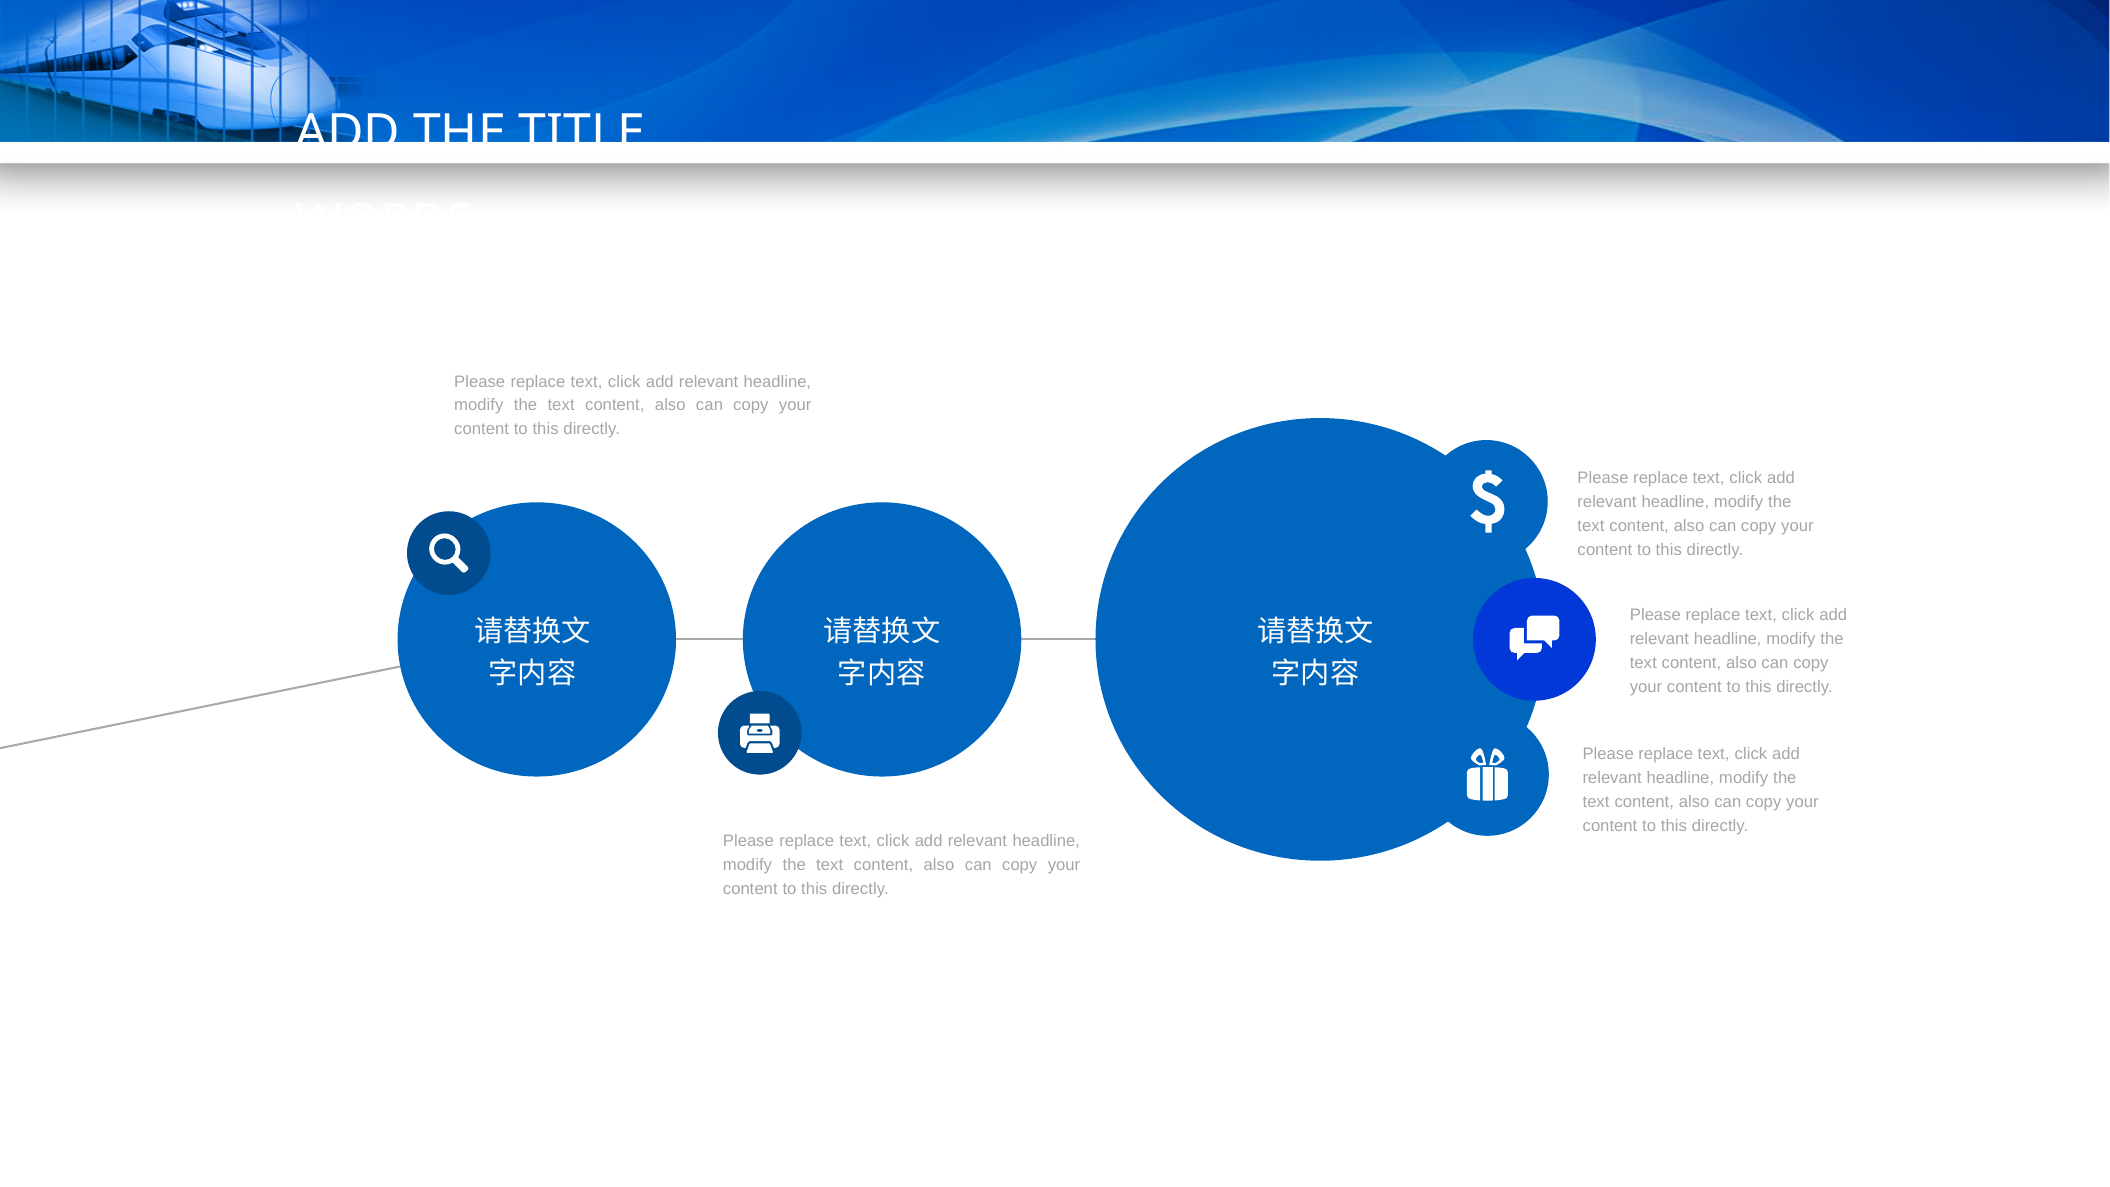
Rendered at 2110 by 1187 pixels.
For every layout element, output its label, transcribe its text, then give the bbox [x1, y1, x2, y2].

text_box Please replace text, click add relevant headline, modify the text content, also can copy your content to this directly. [1577, 462, 1817, 559]
text_box Please replace text, click add relevant headline, modify the text content, also can copy your content to this directly. [723, 826, 1081, 898]
text_box [812, 502, 1022, 777]
picture [0, 0, 2110, 1187]
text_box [1424, 440, 1548, 563]
text_box [397, 592, 454, 750]
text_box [1473, 577, 1596, 701]
list Please replace text, click add relevant headline, modify the text content, also can copy your content to this directly. [454, 366, 812, 1040]
text_box 请替换文字内容 [1243, 605, 1388, 690]
text_box 请替换文字内容 [815, 605, 948, 690]
text_box [1095, 418, 1537, 861]
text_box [1425, 712, 1549, 836]
text_box Please replace text, click add relevant headline, modify the text content, also can copy your content to this directly. [1629, 600, 1865, 696]
text_box ADD THE TITLE WORDS [280, 61, 813, 257]
text_box Please replace text, click add relevant headline, modify the text content, also can copy your content to this directly. [1582, 738, 1821, 835]
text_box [717, 690, 802, 775]
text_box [406, 511, 491, 595]
